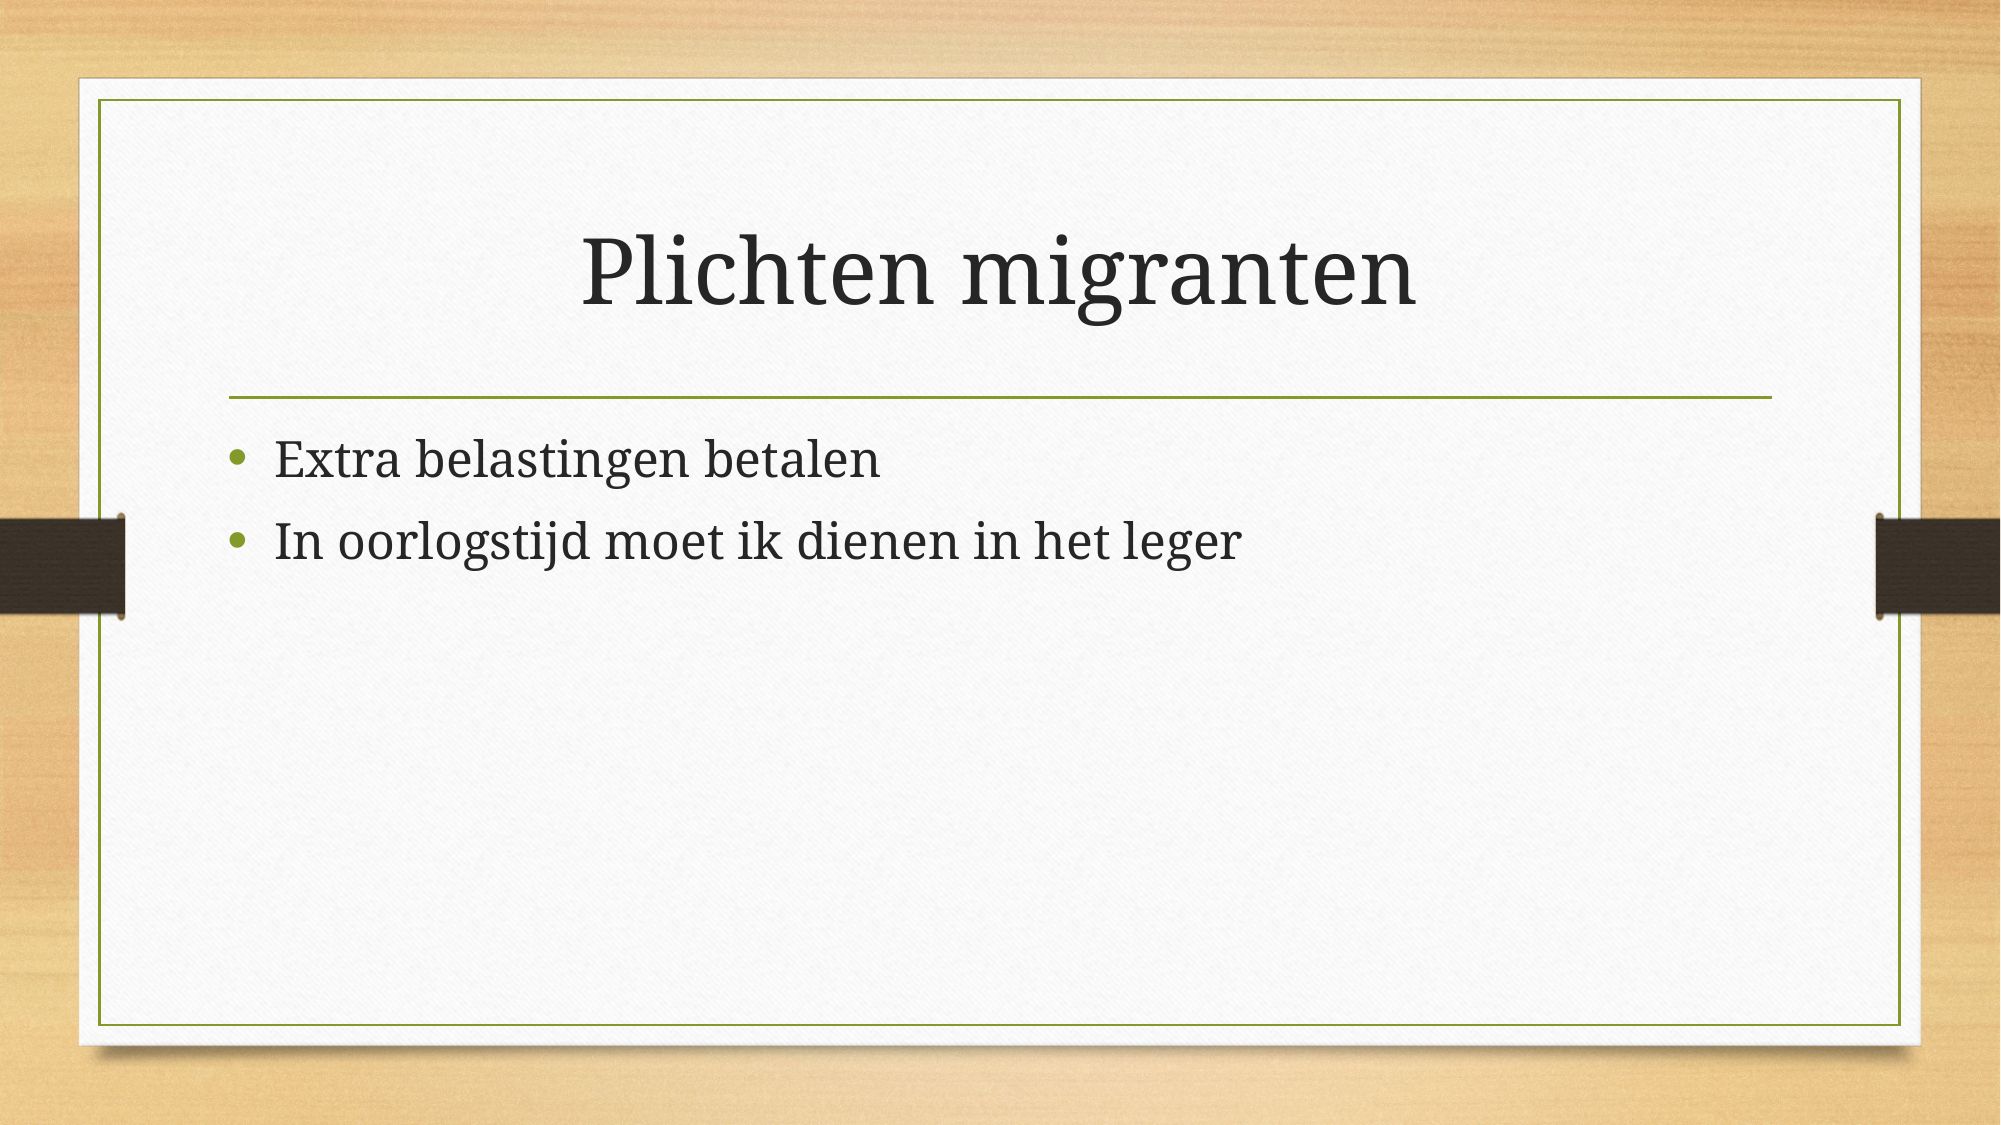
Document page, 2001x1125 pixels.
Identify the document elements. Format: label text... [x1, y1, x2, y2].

title Plichten migranten [212, 161, 1788, 375]
picture [0, 0, 2001, 1125]
list Extra belastingen betalen In oorlogstijd moet ik dienen in het leger [212, 419, 1788, 964]
